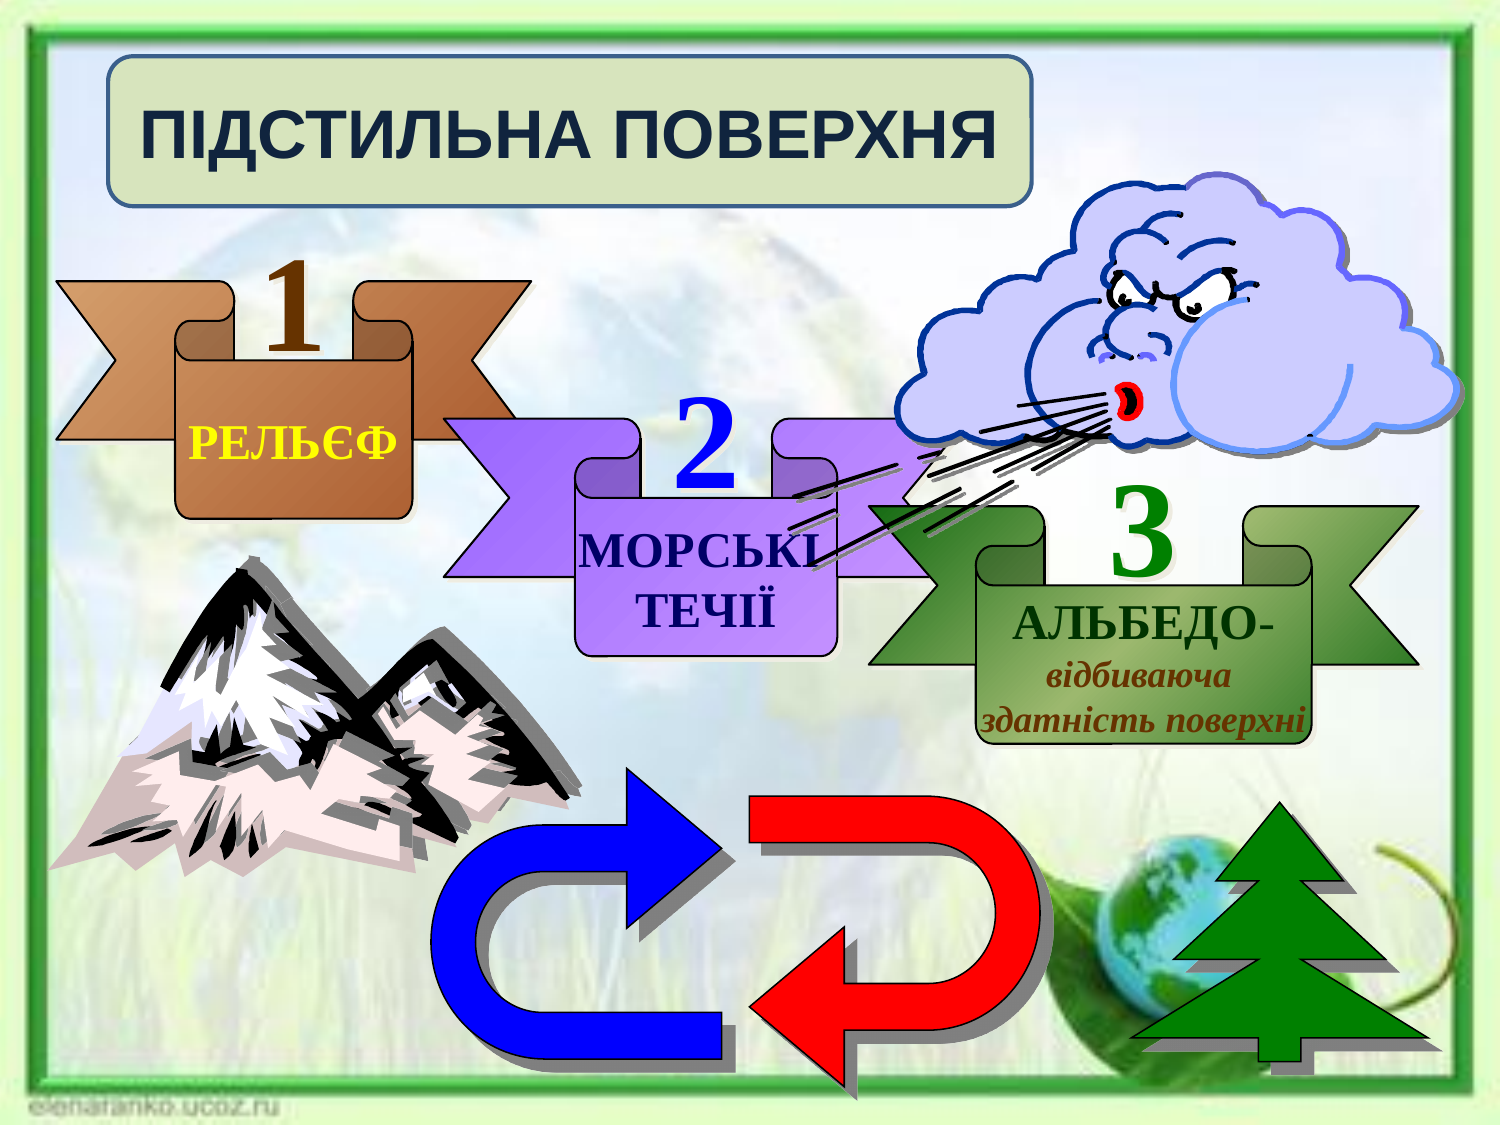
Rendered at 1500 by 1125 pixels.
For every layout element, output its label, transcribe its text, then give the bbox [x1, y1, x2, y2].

text_box [576, 768, 722, 929]
text_box [430, 886, 722, 1060]
text_box 1 [243, 209, 357, 386]
text_box АЛЬБЕДО- відбиваюча здатність поверхні [868, 576, 1419, 744]
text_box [46, 567, 571, 878]
text_box МОРСЬКІ ТЕЧІЇ [443, 418, 929, 657]
text_box [749, 796, 1041, 1087]
text_box ПІДСТИЛЬНА ПОВЕРХНЯ [106, 54, 1034, 209]
text_box 2 [656, 343, 769, 524]
text_box 3 [1093, 576, 1207, 611]
picture [0, 0, 1500, 1125]
text_box [1131, 802, 1429, 1062]
text_box РЕЛЬЄФ [56, 281, 532, 519]
